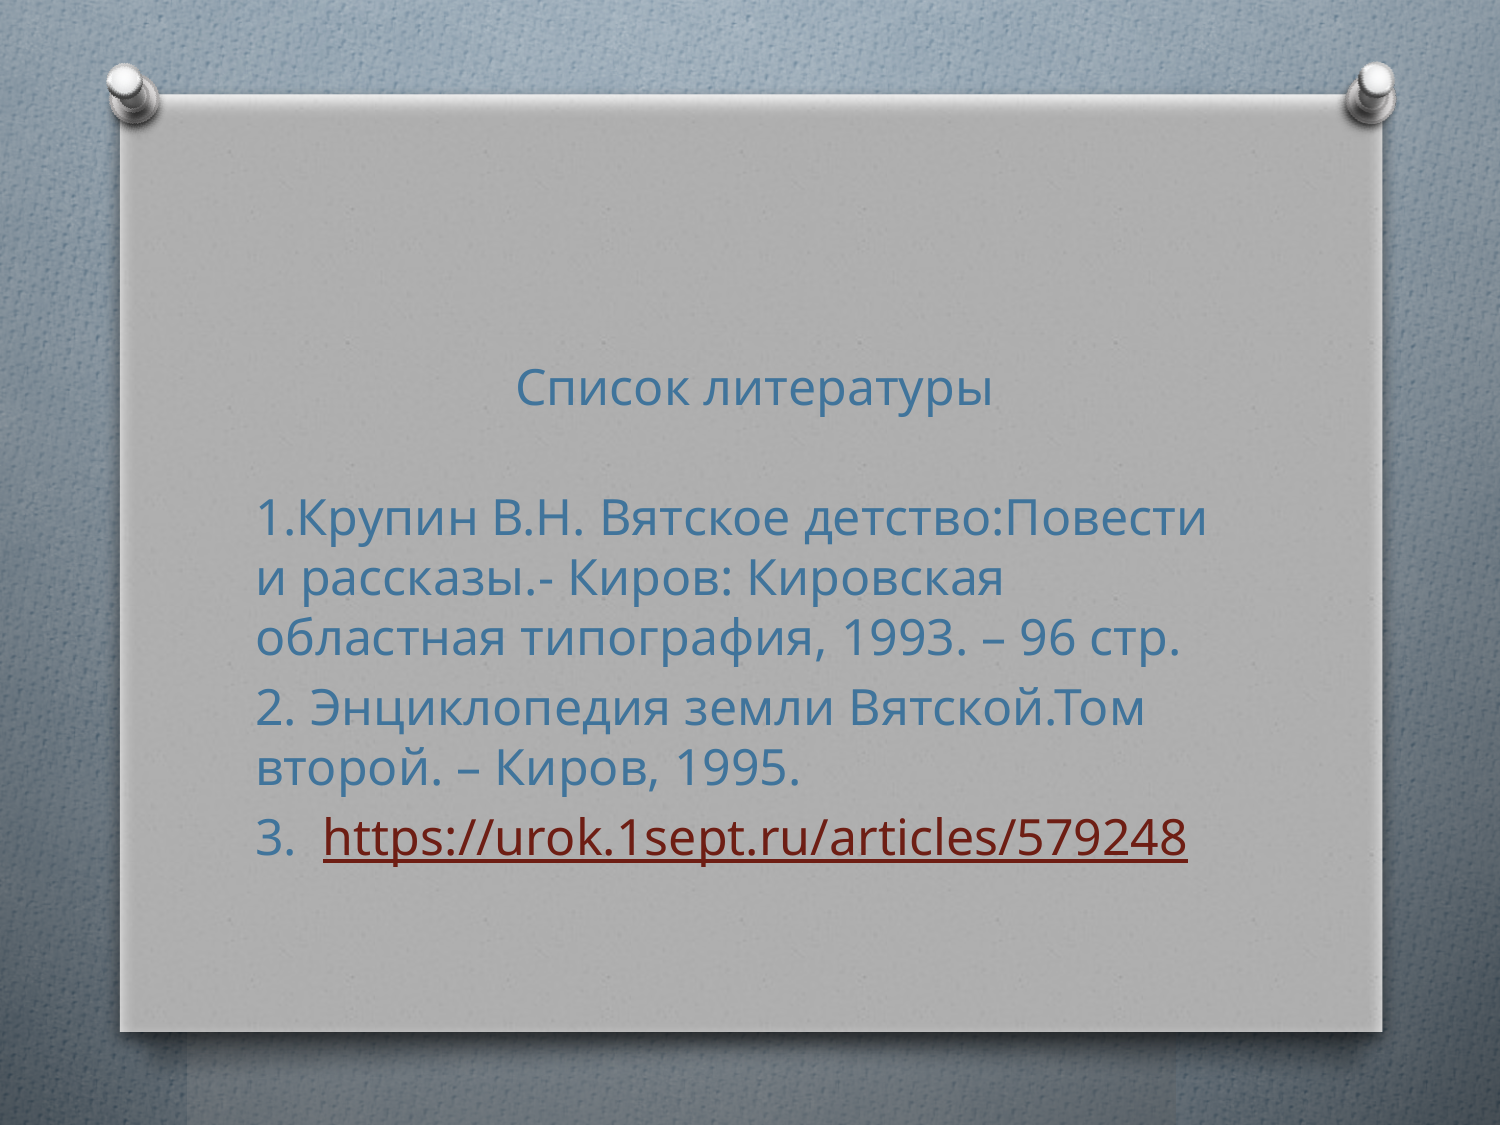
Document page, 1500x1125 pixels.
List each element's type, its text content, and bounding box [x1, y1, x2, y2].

picture [1317, 35, 1439, 156]
list Список литературы 1.Крупин В.Н. Вятское детство:Повести и рассказы.- Киров: Кировская областная типография, 1993. – 96 стр. 2. Энциклопедия земли Вятской.Том второй. – Киров, 1995. 3. https://urok.1sept.ru/articles/579248 [240, 347, 1257, 939]
picture [75, 29, 198, 153]
